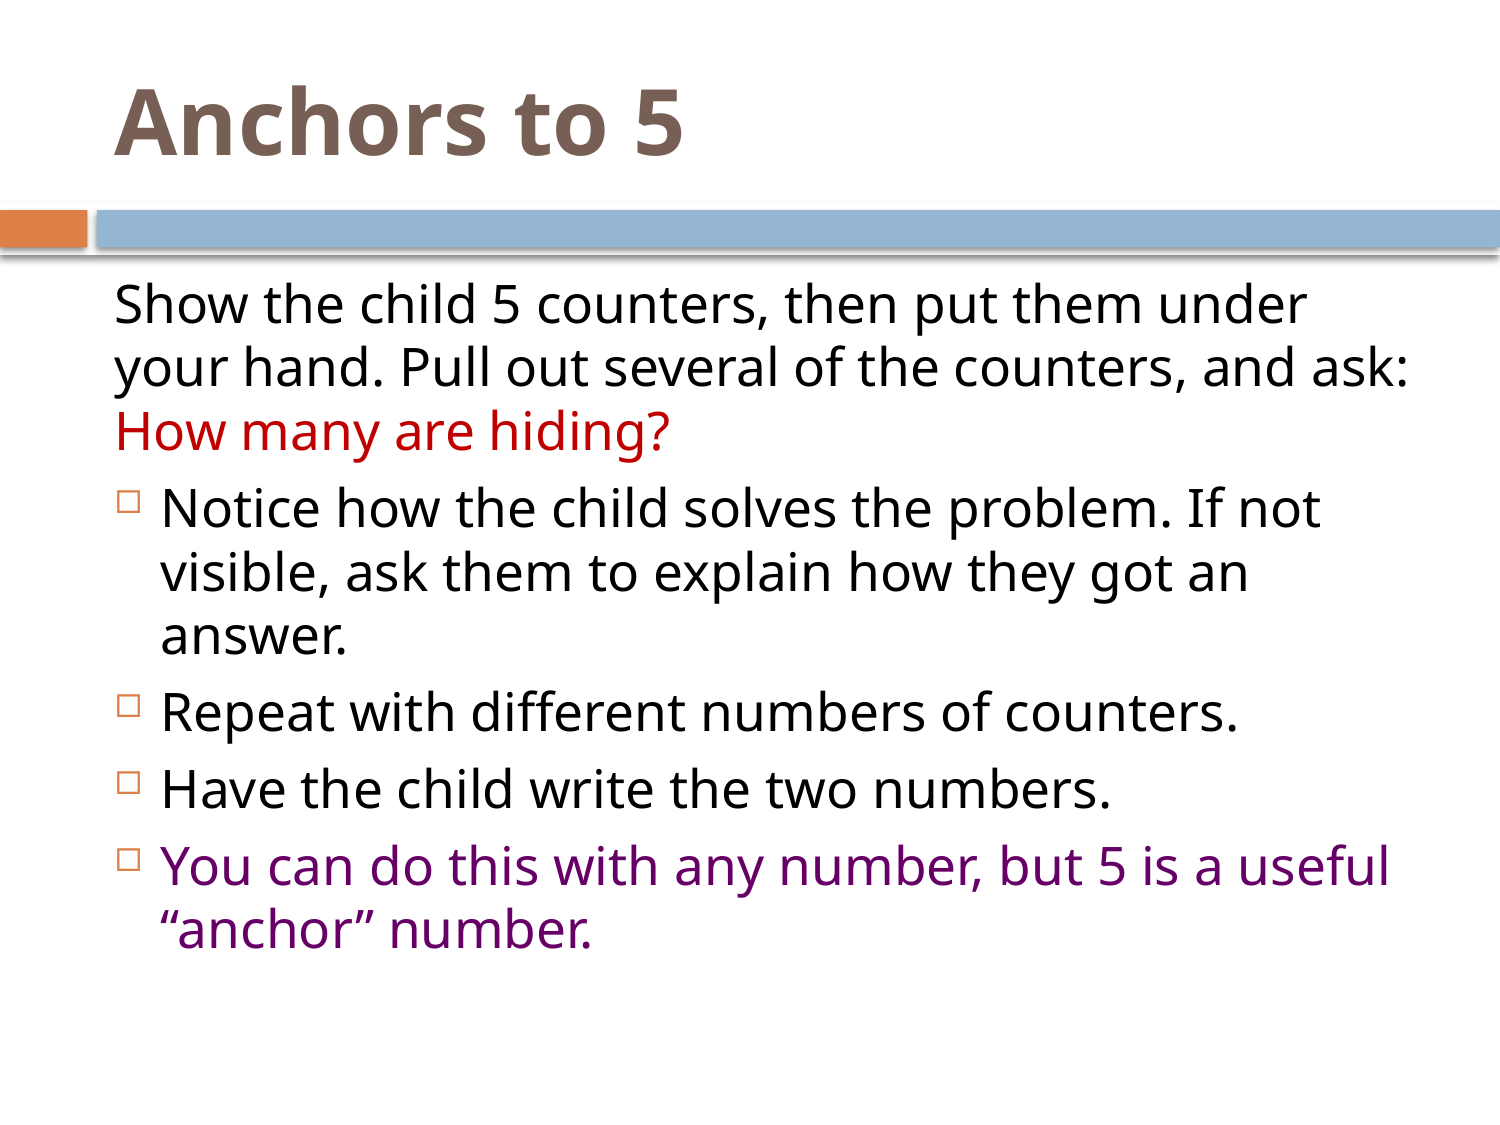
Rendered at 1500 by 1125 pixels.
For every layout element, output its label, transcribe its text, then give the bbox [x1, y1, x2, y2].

text_box Show the child 5 counters, then put them under your hand. Pull out several of the counters, and ask: How many are hiding? Notice how the child solves the problem. If not visible, ask them to explain how they got an answer. Repeat with different numbers of counters. Have the child write the two numbers. You can do this with any number, but 5 is a useful “anchor” number. [99, 262, 1438, 1000]
title Anchors to 5 [99, 24, 1338, 213]
